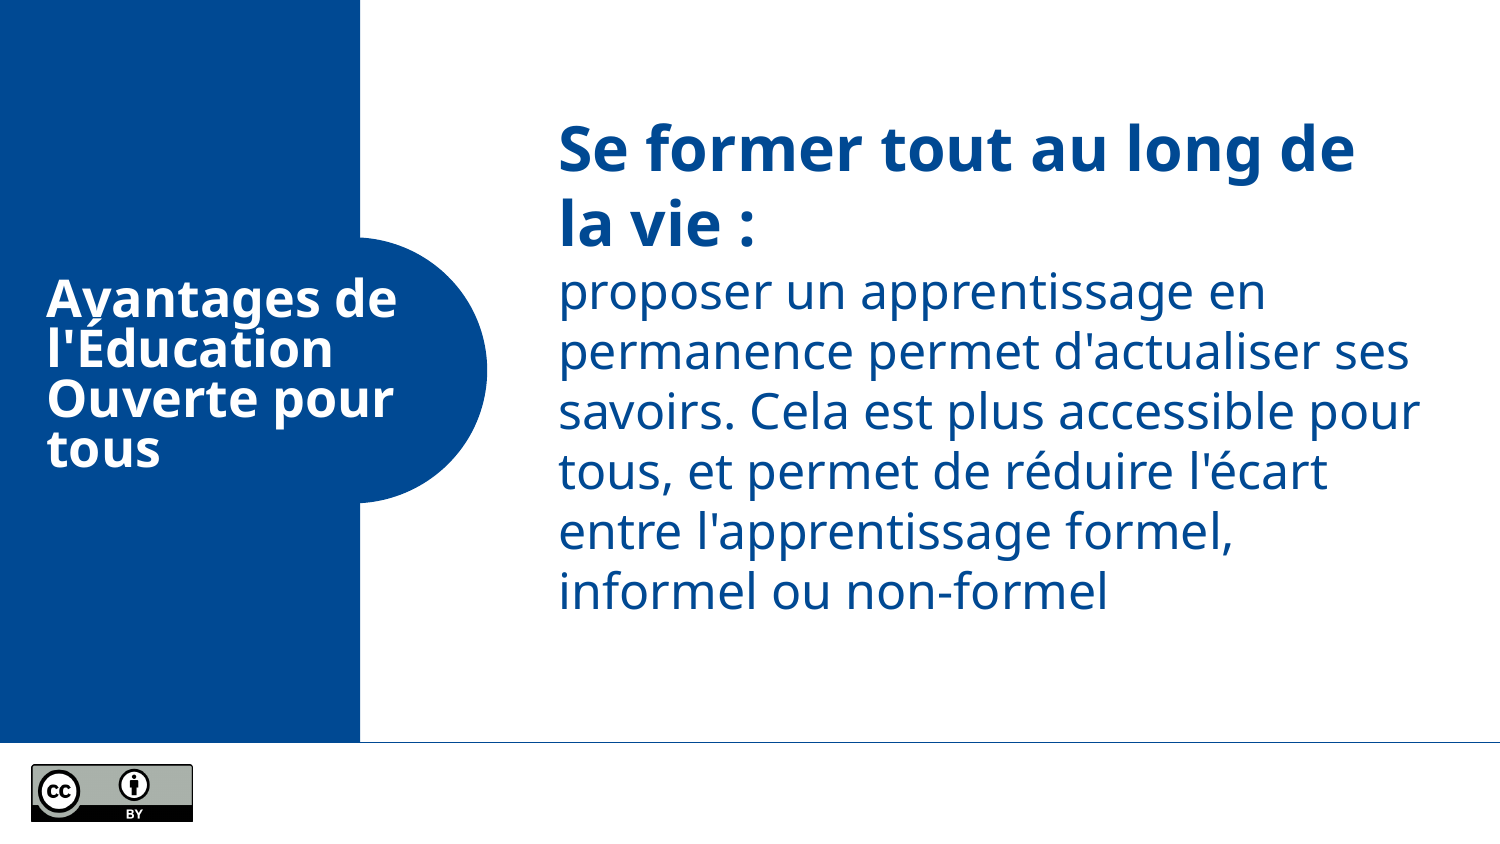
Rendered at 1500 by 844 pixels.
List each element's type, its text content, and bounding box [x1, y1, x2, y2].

text_box [0, 750, 1500, 844]
text_box [0, 0, 361, 742]
picture [31, 764, 193, 822]
text_box [274, 237, 488, 486]
text_box Avantages de l'Éducation Ouverte pour tous [31, 262, 420, 493]
text_box Se former tout au long de la vie : proposer un apprentissage en permanence permet d'actualiser ses savoirs. Cela est plus accessible pour tous, et permet de réduire l'écart entre l'apprentissage formel, informel ou non-formel [543, 94, 1437, 635]
text_box [300, 493, 405, 504]
